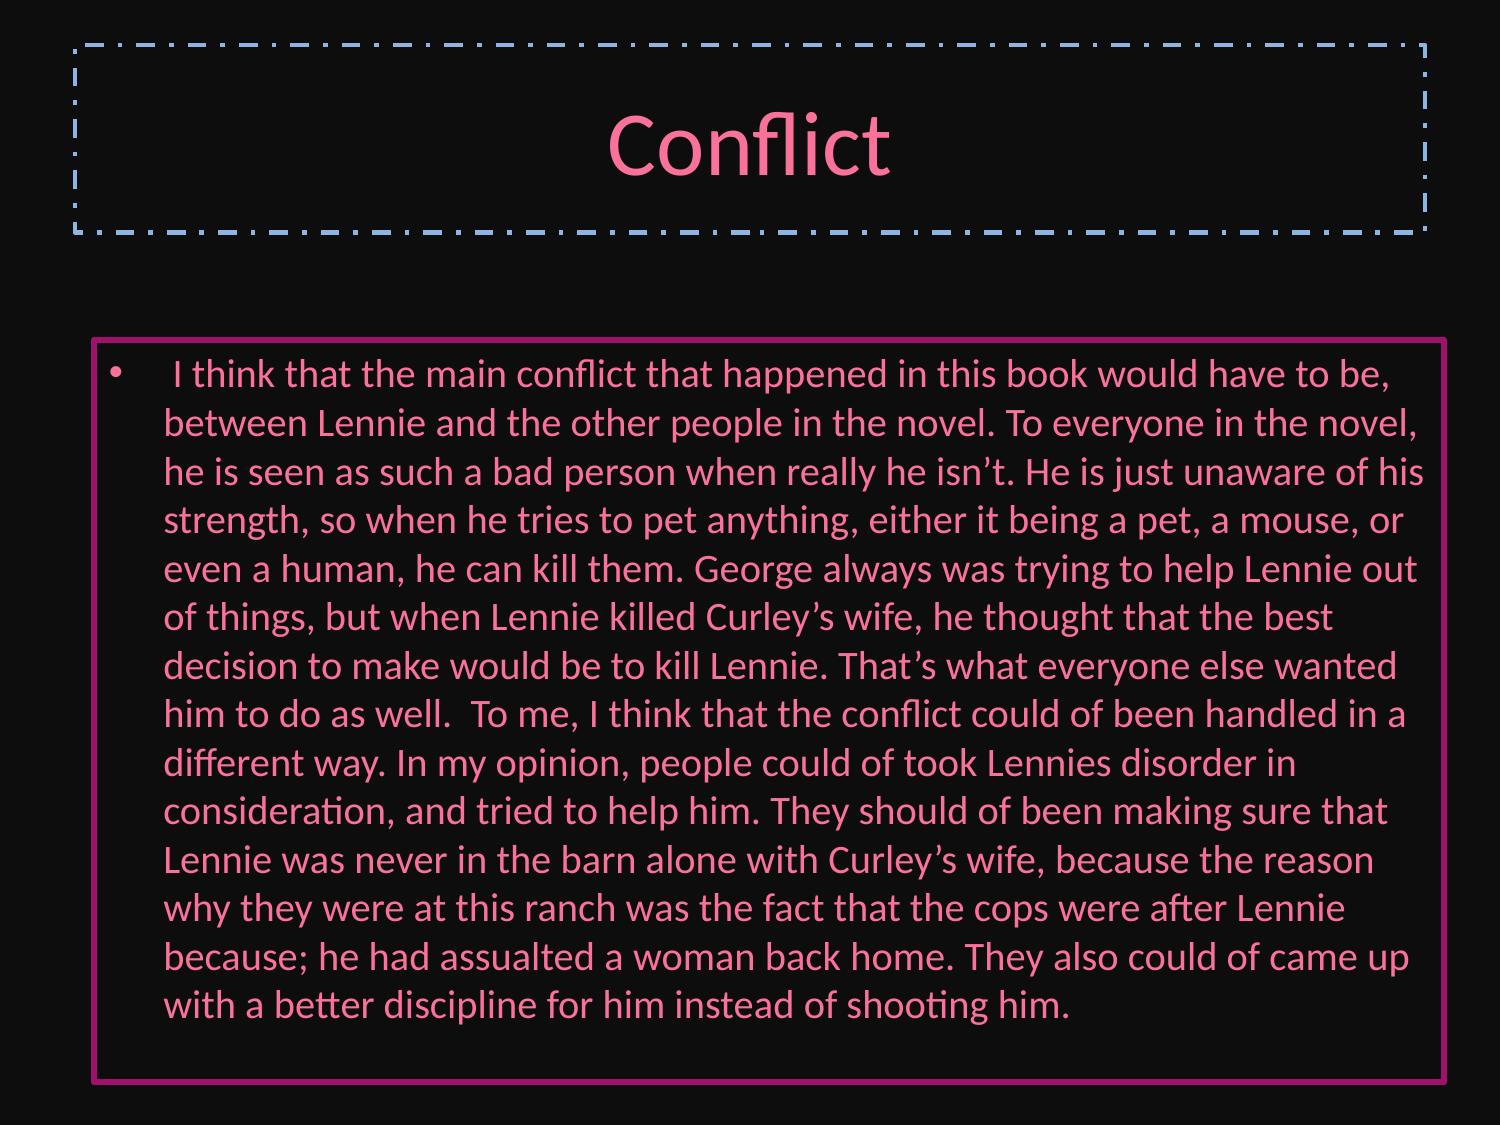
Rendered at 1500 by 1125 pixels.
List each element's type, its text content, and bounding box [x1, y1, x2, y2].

title Conflict [75, 45, 1425, 233]
list I think that the main conflict that happened in this book would have to be, between Lennie and the other people in the novel. To everyone in the novel, he is seen as such a bad person when really he isn’t. He is just unaware of his strength, so when he tries to pet anything, either it being a pet, a mouse, or even a human, he can kill them. George always was trying to help Lennie out of things, but when Lennie killed Curley’s wife, he thought that the best decision to make would be to kill Lennie. That’s what everyone else wanted him to do as well. To me, I think that the conflict could of been handled in a different way. In my opinion, people could of took Lennies disorder in consideration, and tried to help him. They should of been making sure that Lennie was never in the barn alone with Curley’s wife, because the reason why they were at this ranch was the fact that the cops were after Lennie because; he had assualted a woman back home. They also could of came up with a better discipline for him instead of shooting him. [93, 339, 1444, 1083]
